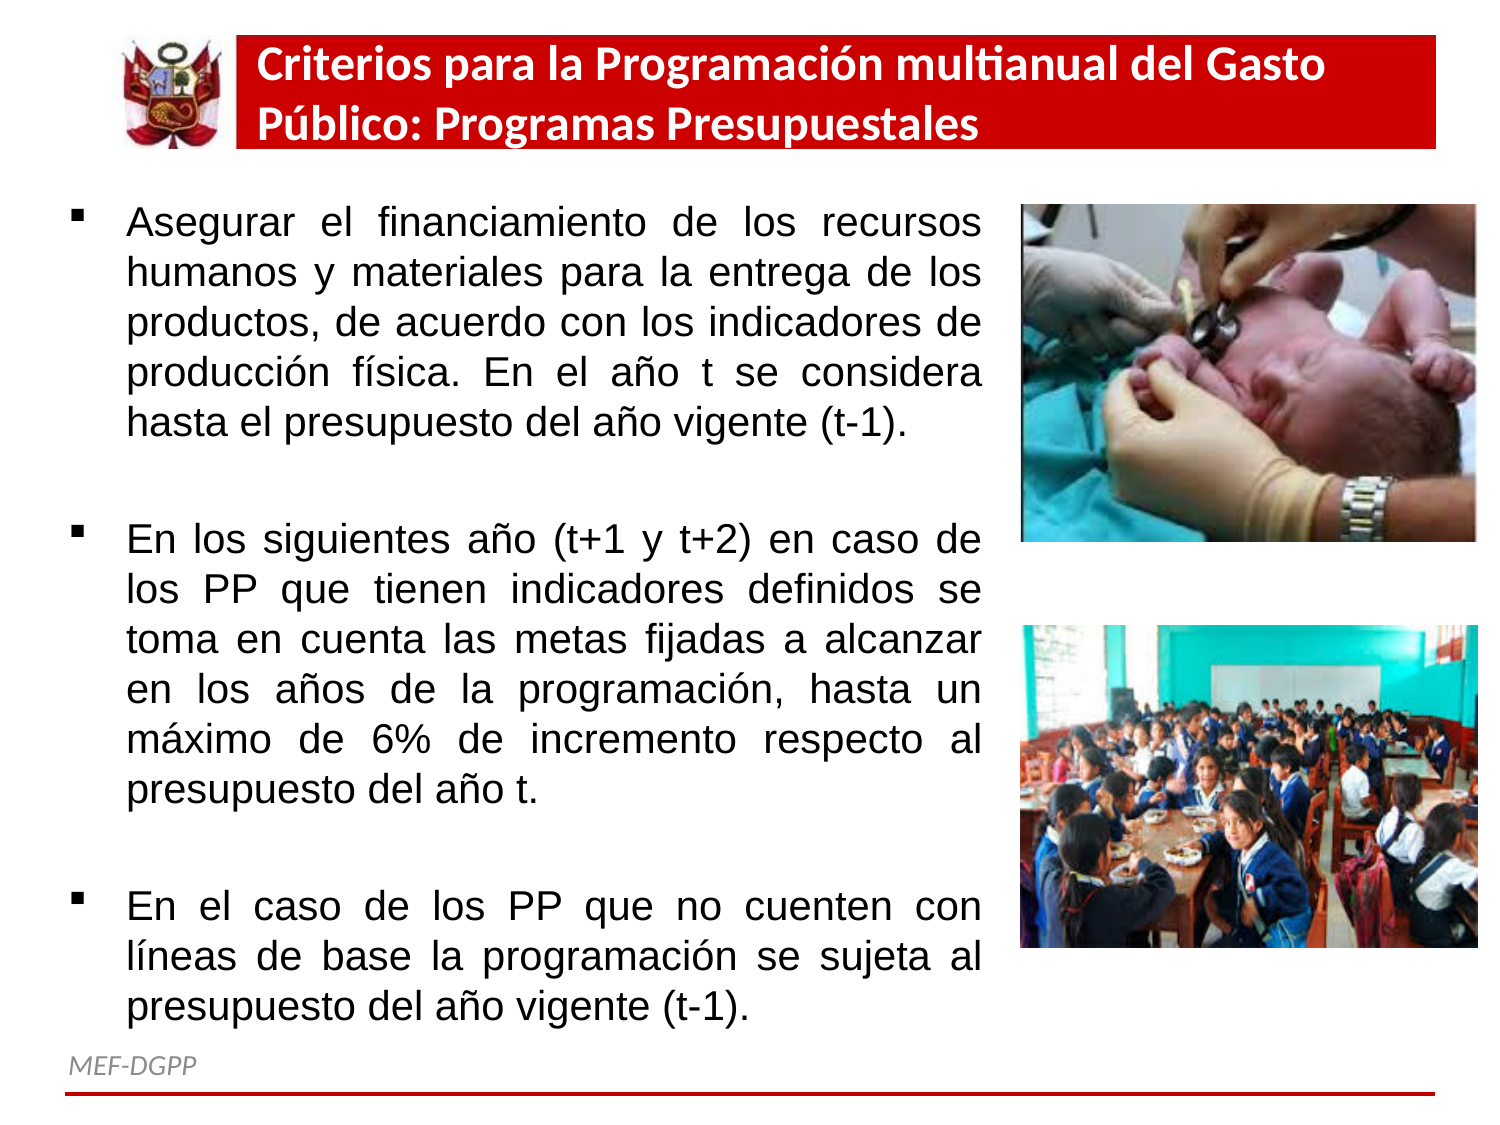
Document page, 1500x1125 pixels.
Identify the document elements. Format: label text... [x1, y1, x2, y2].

picture [1020, 625, 1478, 949]
list Asegurar el financiamiento de los recursos humanos y materiales para la entrega de los productos, de acuerdo con los indicadores de producción física. En el año t se considera hasta el presupuesto del año vigente (t-1). En los siguientes año (t+1 y t+2) en caso de los PP que tienen indicadores definidos se toma en cuenta las metas fijadas a alcanzar en los años de la programación, hasta un máximo de 6% de incremento respecto al presupuesto del año t. En el caso de los PP que no cuenten con líneas de base la programación se sujeta al presupuesto del año vigente (t-1). [52, 187, 999, 1032]
picture [112, 35, 1436, 149]
footer MEF-DGPP [53, 1034, 892, 1094]
picture [1020, 204, 1478, 543]
title Criterios para la Programación multianual del Gasto Público: Programas Presupuestales [241, 42, 1426, 138]
